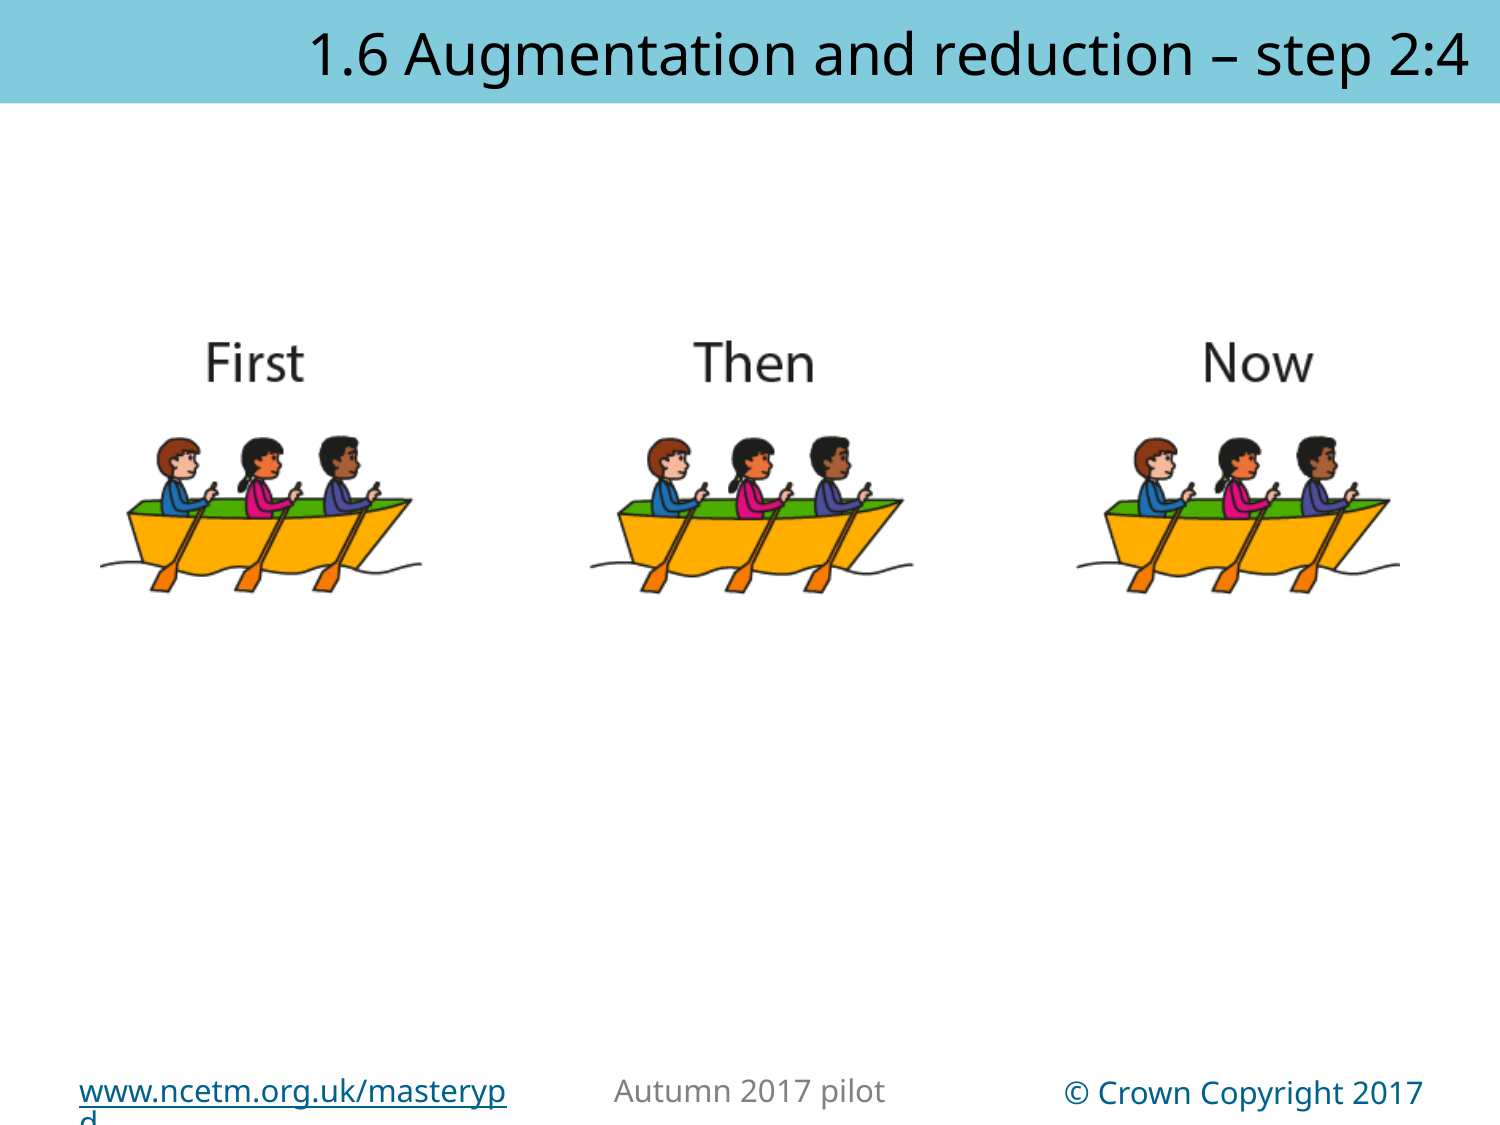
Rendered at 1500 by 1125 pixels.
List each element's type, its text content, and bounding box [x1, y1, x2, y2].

picture [100, 333, 432, 634]
list 1.6 Augmentation and reduction – step 2:4 [0, 0, 1500, 104]
picture [584, 333, 916, 646]
picture [1068, 333, 1412, 646]
